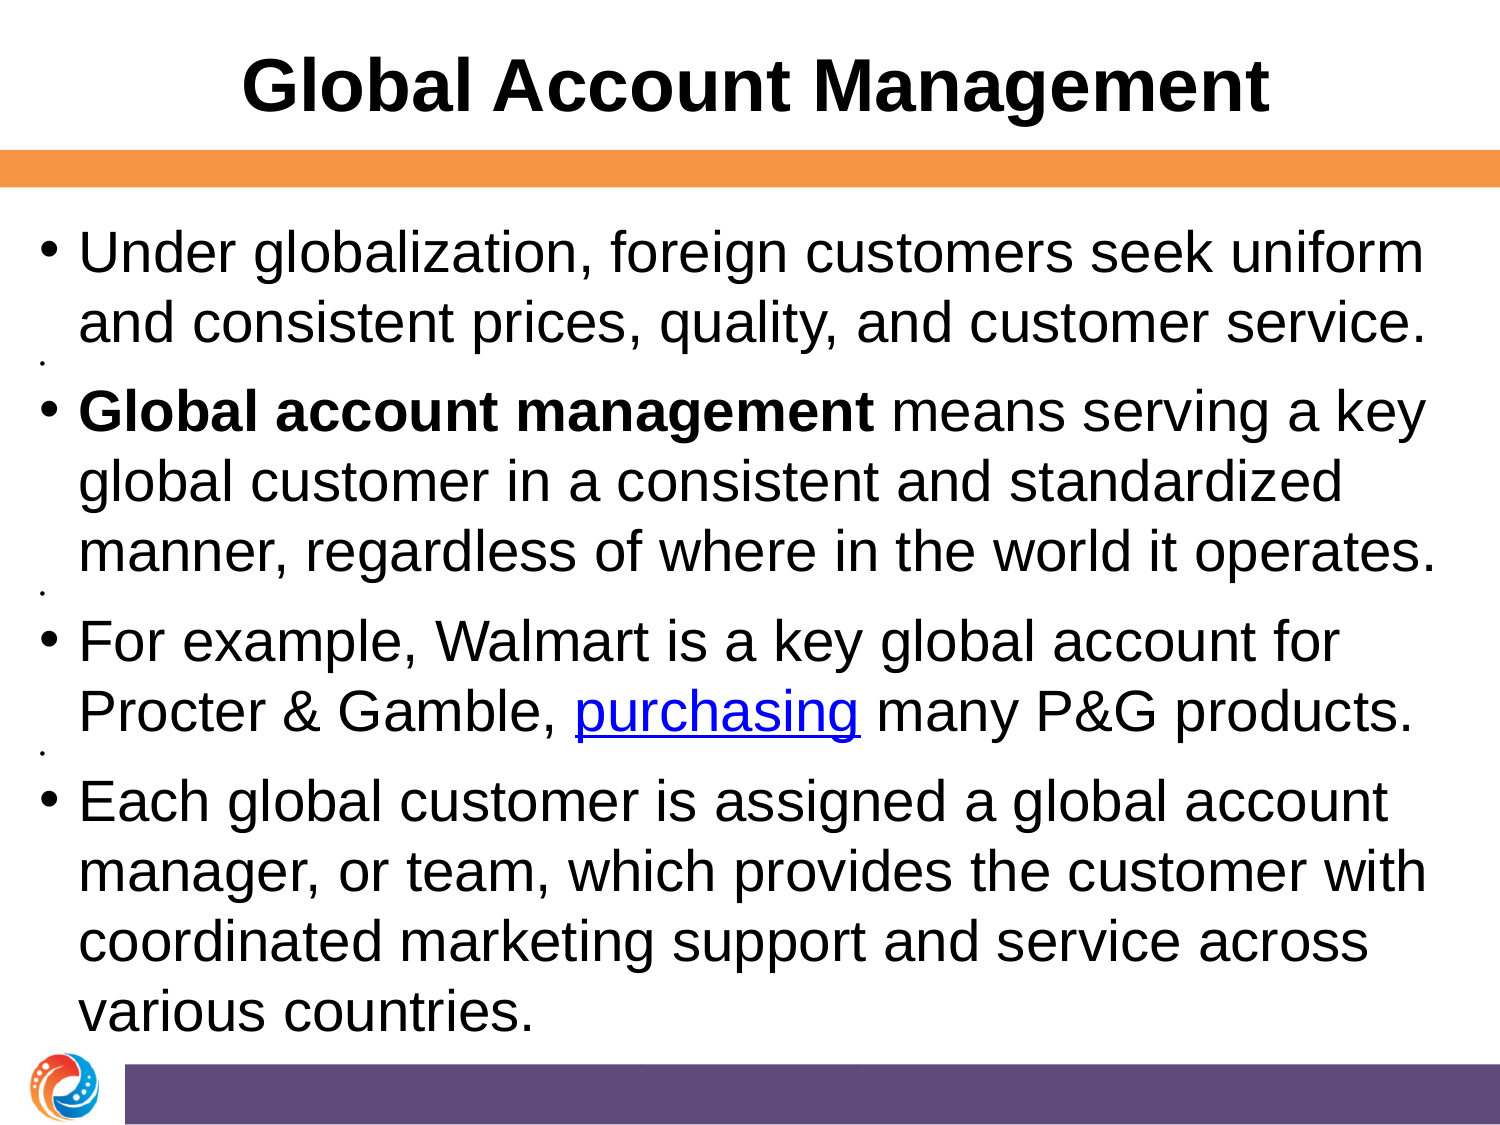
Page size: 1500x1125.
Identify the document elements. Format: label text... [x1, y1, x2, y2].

title Global Account Management [24, 12, 1488, 148]
text_box Under globalization, foreign customers seek uniform and consistent prices, quality, and customer service. Global account management means serving a key global customer in a consistent and standardized manner, regardless of where in the world it operates. For example, Walmart is a key global account for Procter & Gamble, purchasing many P&G products. Each global customer is assigned a global account manager, or team, which provides the customer with coordinated marketing support and service across various countries. [24, 206, 1463, 985]
picture [23, 1046, 105, 1125]
text_box [125, 1064, 1500, 1125]
footer Copyright © 2014 Pearson Education [512, 1042, 988, 1103]
text_box [0, 148, 1500, 190]
